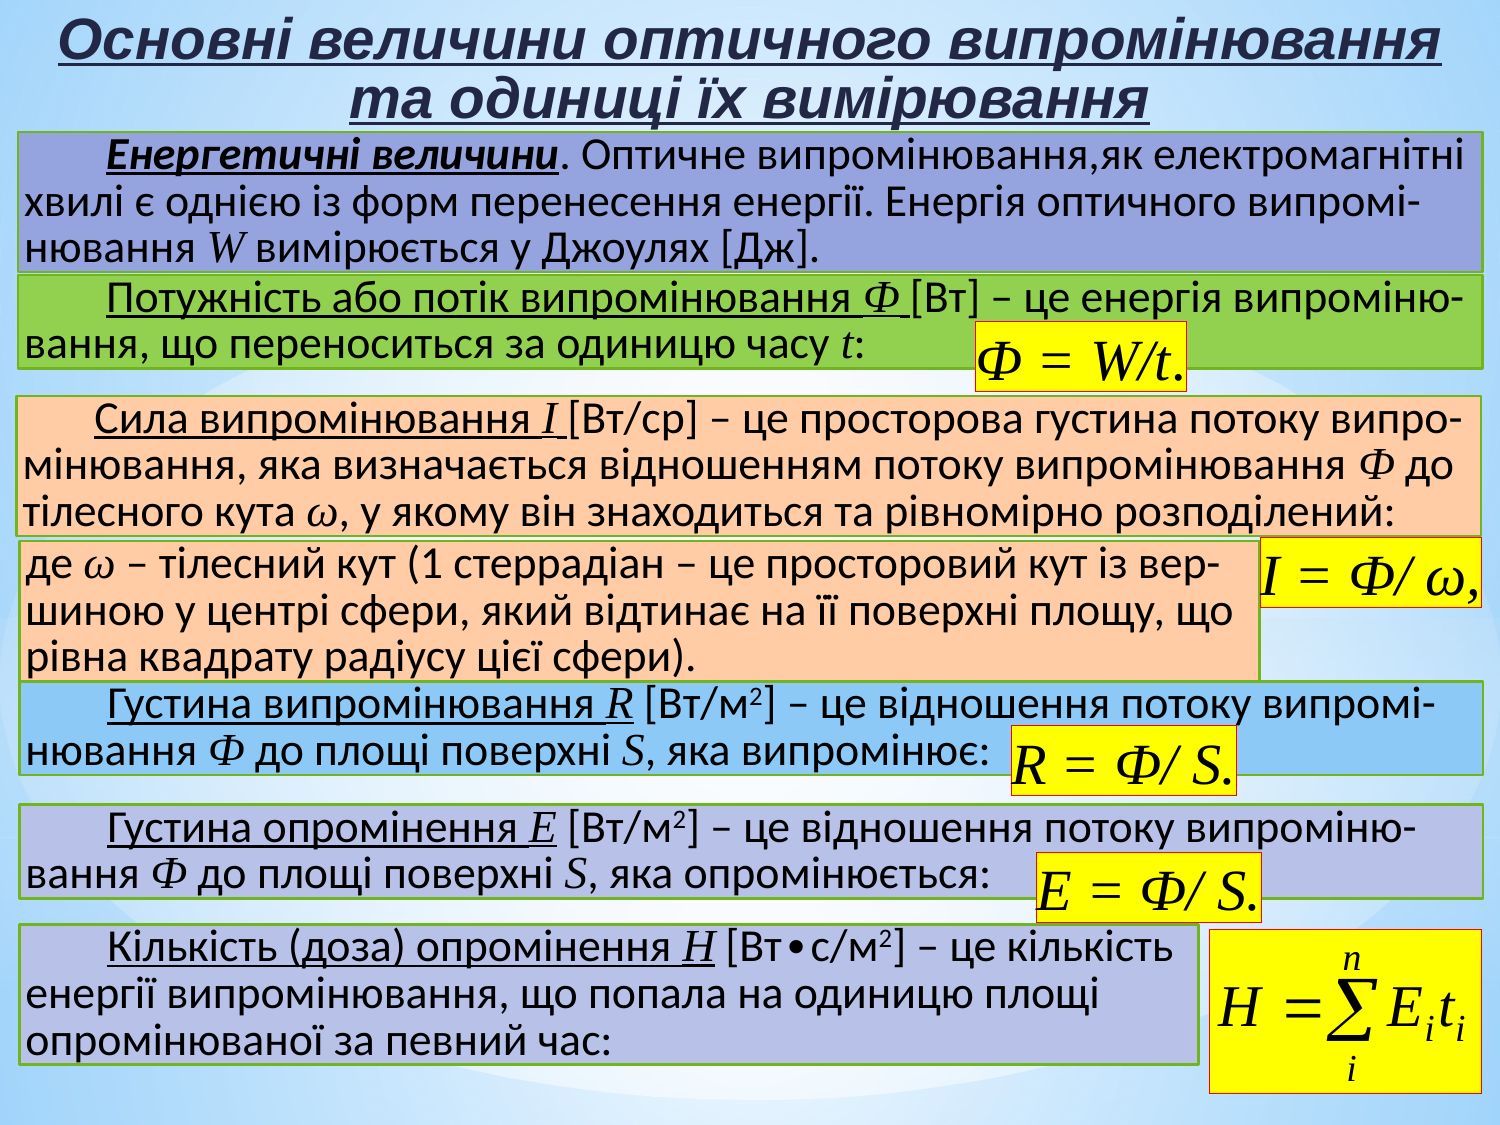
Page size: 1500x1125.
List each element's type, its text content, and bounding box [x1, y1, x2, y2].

text_box Потужність або потік випромінювання Ф [Вт] – це енергія випроміню-вання, що переноситься за одиницю часу t: [17, 274, 1484, 370]
text_box Основні величини оптичного випромінювання та одиниці їх вимірювання [17, 11, 1483, 131]
text_box де ω – тілесний кут (1 стеррадіан – це просторовий кут із вер- шиною у центрі сфери, який відтинає на її поверхні площу, що рівна квадрату радіусу цієї сфери). [18, 540, 1261, 680]
text_box Ф = W/t. [975, 321, 1187, 392]
text_box І = Ф/ ω, [1260, 537, 1482, 608]
text_box Енергетичні величини. Оптичне випромінювання,як електромагнітні хвилі є однією із форм перенесення енергії. Енергія оптичного випромі-нювання W вимірюється у Джоулях [Дж]. [17, 131, 1484, 273]
text_box Е = Ф/ S. [1036, 852, 1262, 923]
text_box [1208, 928, 1482, 1095]
text_box Сила випромінювання І [Вт/ср] – це просторова густина потоку випро-мінювання, яка визначається відношенням потоку випромінювання Ф до тілесного кута ω, у якому він знаходиться та рівномірно розподілений: [15, 395, 1482, 537]
text_box Кількість (доза) опромінення Н [Вт∙с/м2] – це кількість енергії випромінювання, що попала на одиницю площі опромінюваної за певний час: [18, 923, 1200, 1066]
text_box Густина випромінювання R [Вт/м2] – це відношення потоку випромі-нювання Ф до площі поверхні S, яка випромінює: [18, 680, 1484, 776]
text_box Густина опромінення Е [Вт/м2] – це відношення потоку випроміню-вання Ф до площі поверхні S, яка опромінюється: [18, 803, 1484, 900]
text_box R = Ф/ S. [1011, 725, 1237, 796]
